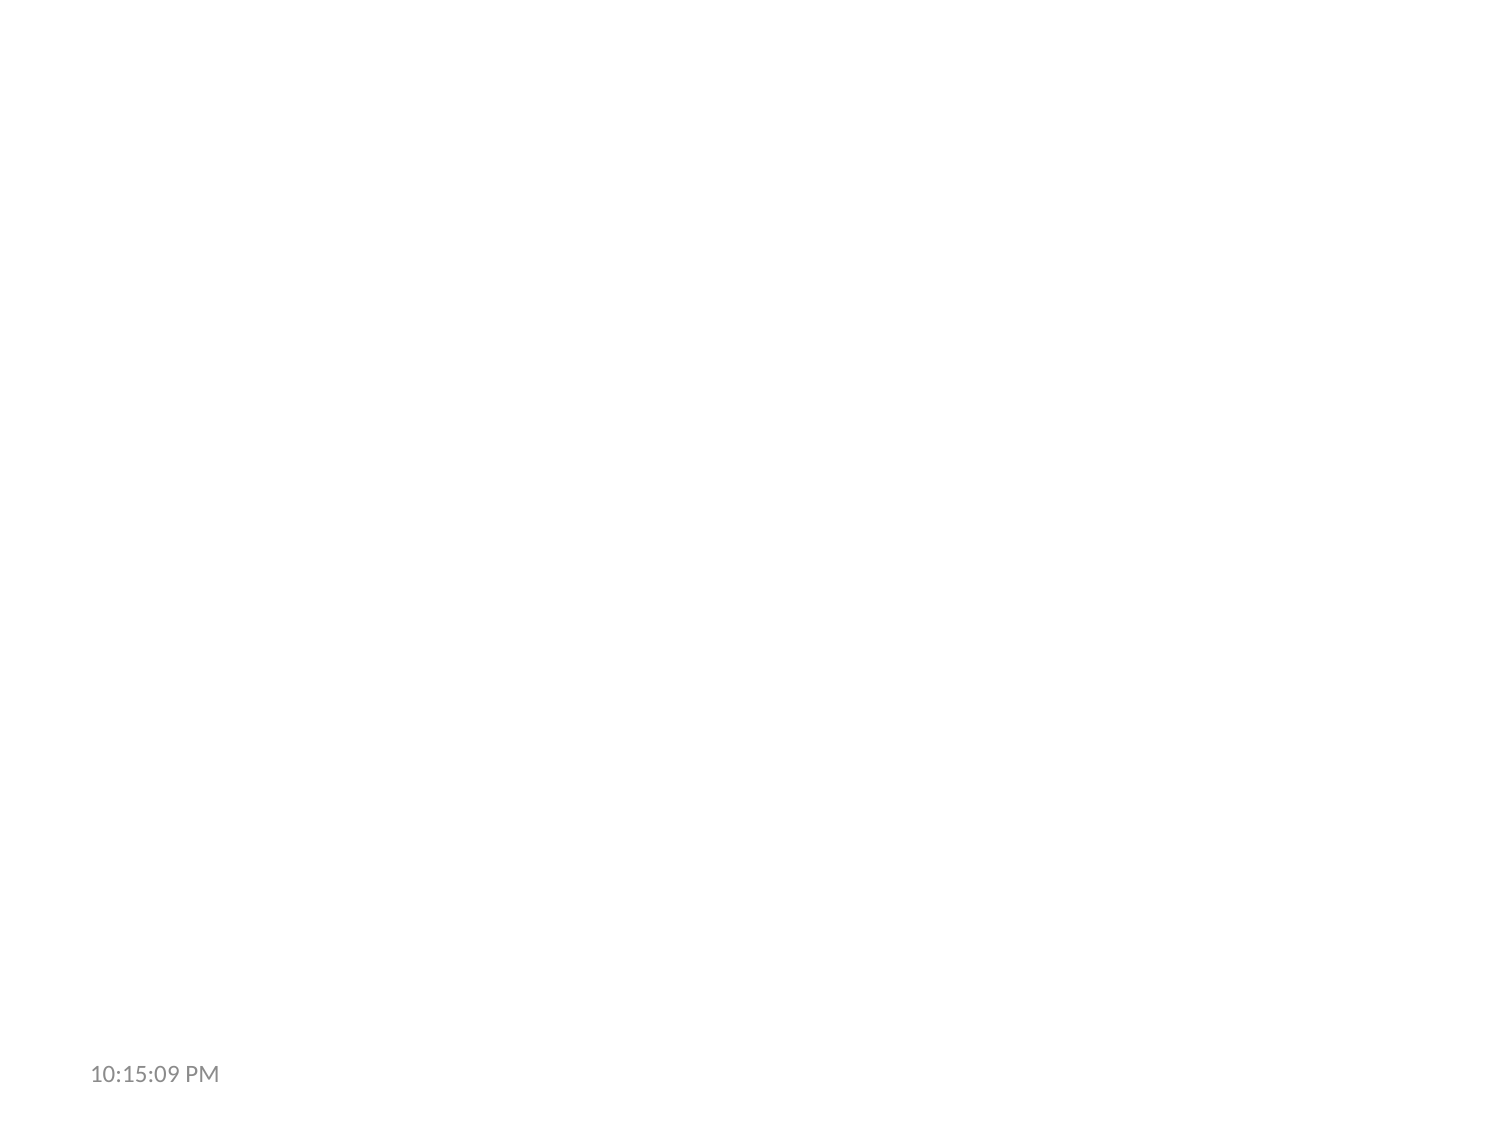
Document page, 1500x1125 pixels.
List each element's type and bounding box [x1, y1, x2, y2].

slide_number [75, 1042, 425, 1103]
